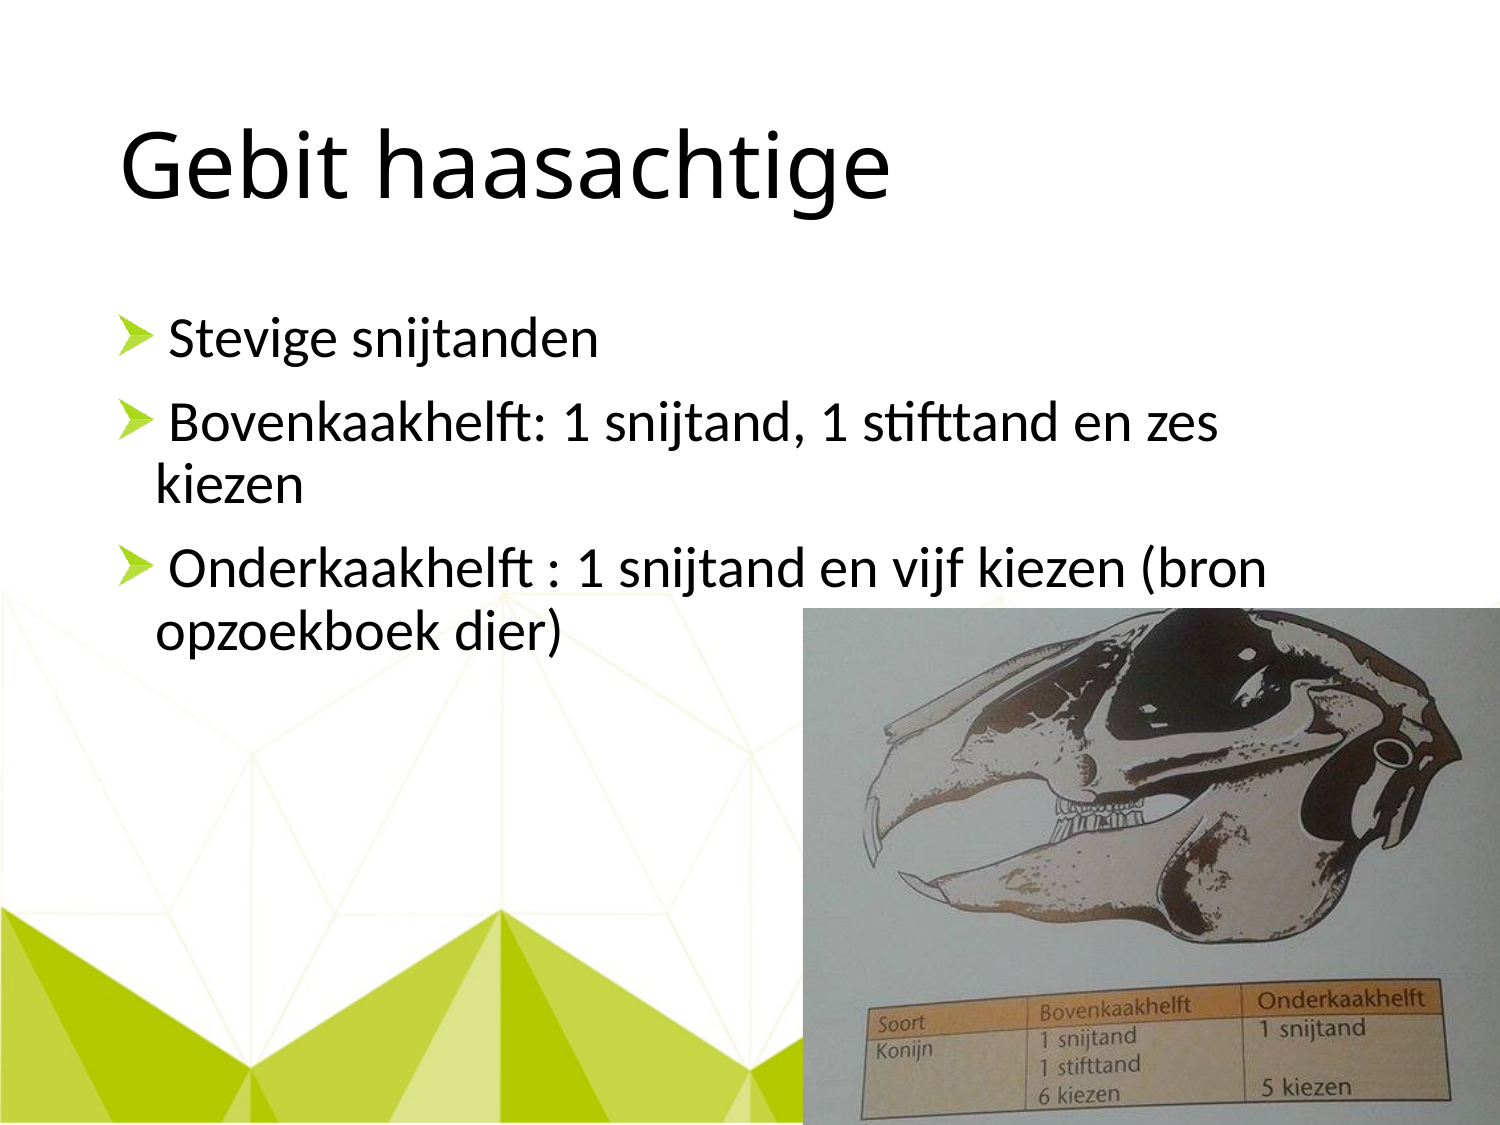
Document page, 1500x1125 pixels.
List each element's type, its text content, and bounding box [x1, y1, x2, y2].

list Stevige snijtanden Bovenkaakhelft: 1 snijtand, 1 stifttand en zes kiezen Onderkaakhelft : 1 snijtand en vijf kiezen (bron opzoekboek dier) [103, 299, 1397, 1014]
title Gebit haasachtige [103, 59, 1397, 278]
picture [0, 0, 1500, 1125]
